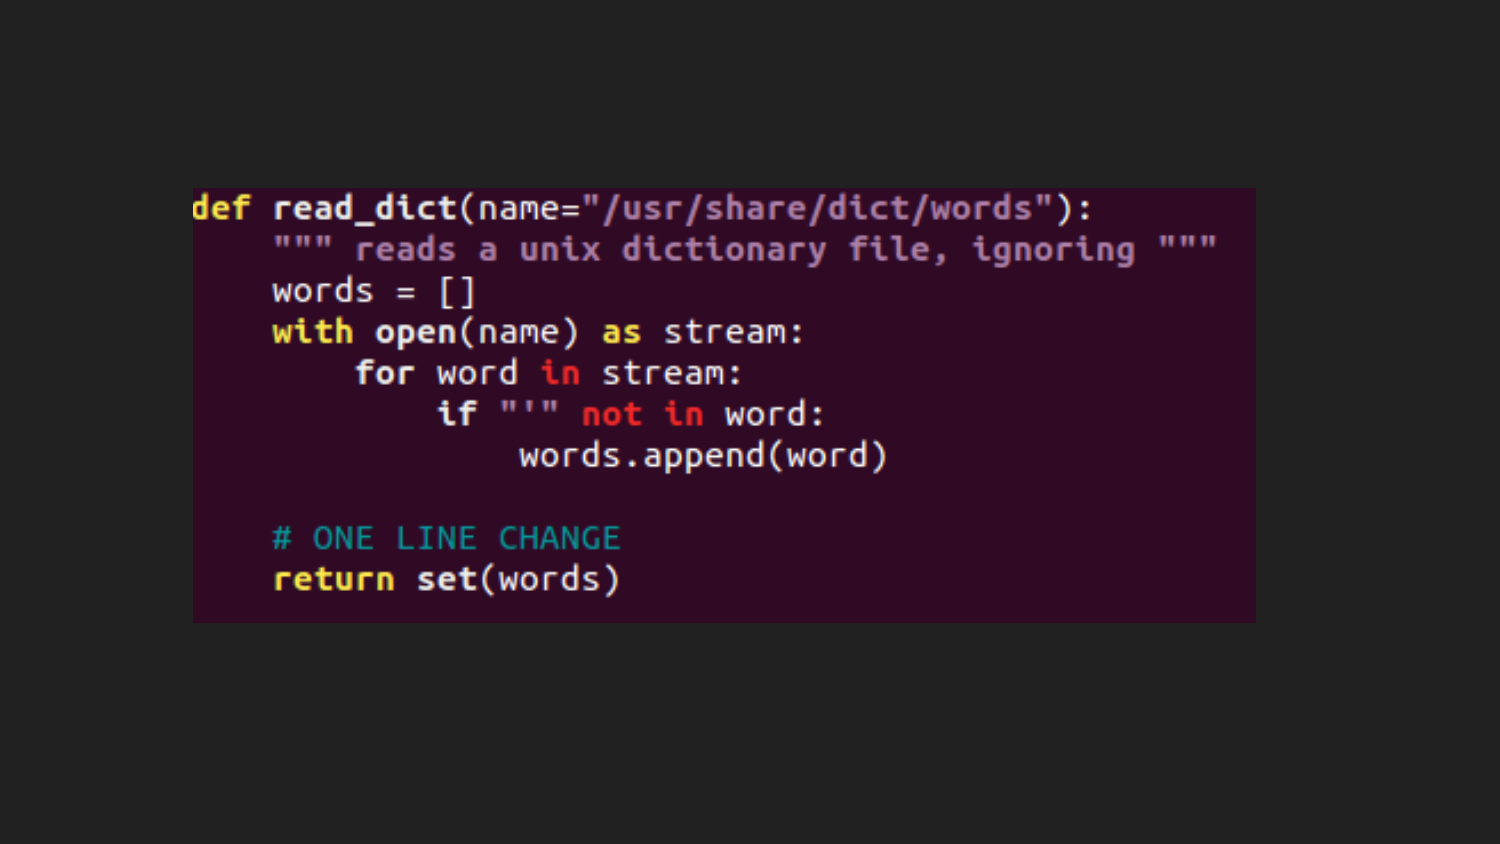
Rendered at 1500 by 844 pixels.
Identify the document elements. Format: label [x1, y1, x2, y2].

picture [192, 188, 1256, 624]
